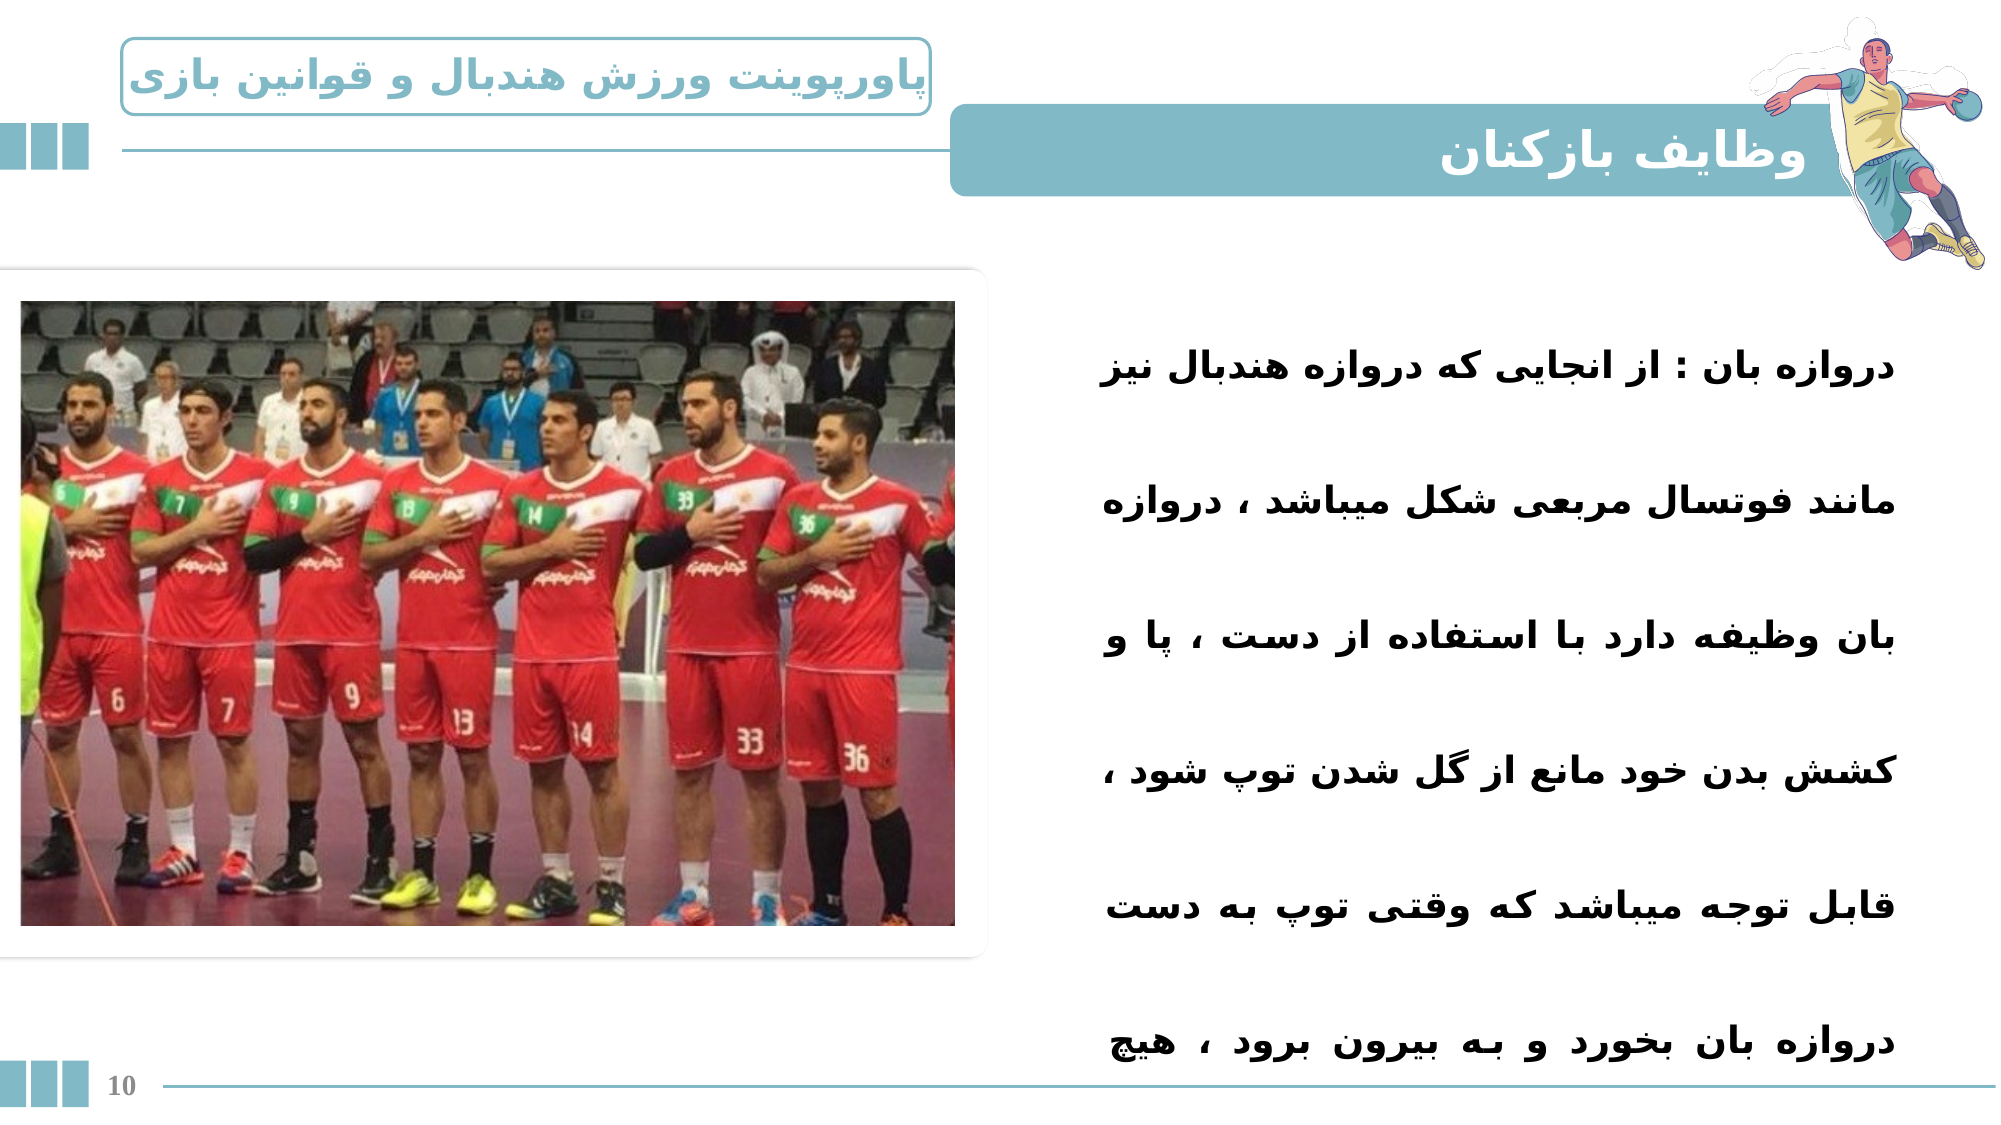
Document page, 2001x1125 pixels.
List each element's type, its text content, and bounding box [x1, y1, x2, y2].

slide_number 10 [88, 1053, 156, 1114]
picture [1749, 17, 1985, 270]
text_box وظایف بازکنان [1424, 105, 1824, 185]
text_box دروازه بان : از انجایی که دروازه هندبال نیز مانند فوتسال مربعی شکل میباشد ، دروازه بان وظیفه دارد با استفاده از دست ، پا و کشش بدن خود مانع از گل شدن توپ شود ، قابل توجه میباشد که وقتی توپ به دست دروازه بان بخورد و به بیرون برود ، هیچ کرنری شامل تیم مقابل نشده و شروع دروازه میباشد . [1086, 243, 1912, 1125]
picture [17, 300, 956, 926]
text_box پاورپوینت ورزش هندبال و قوانین بازی [113, 36, 943, 105]
